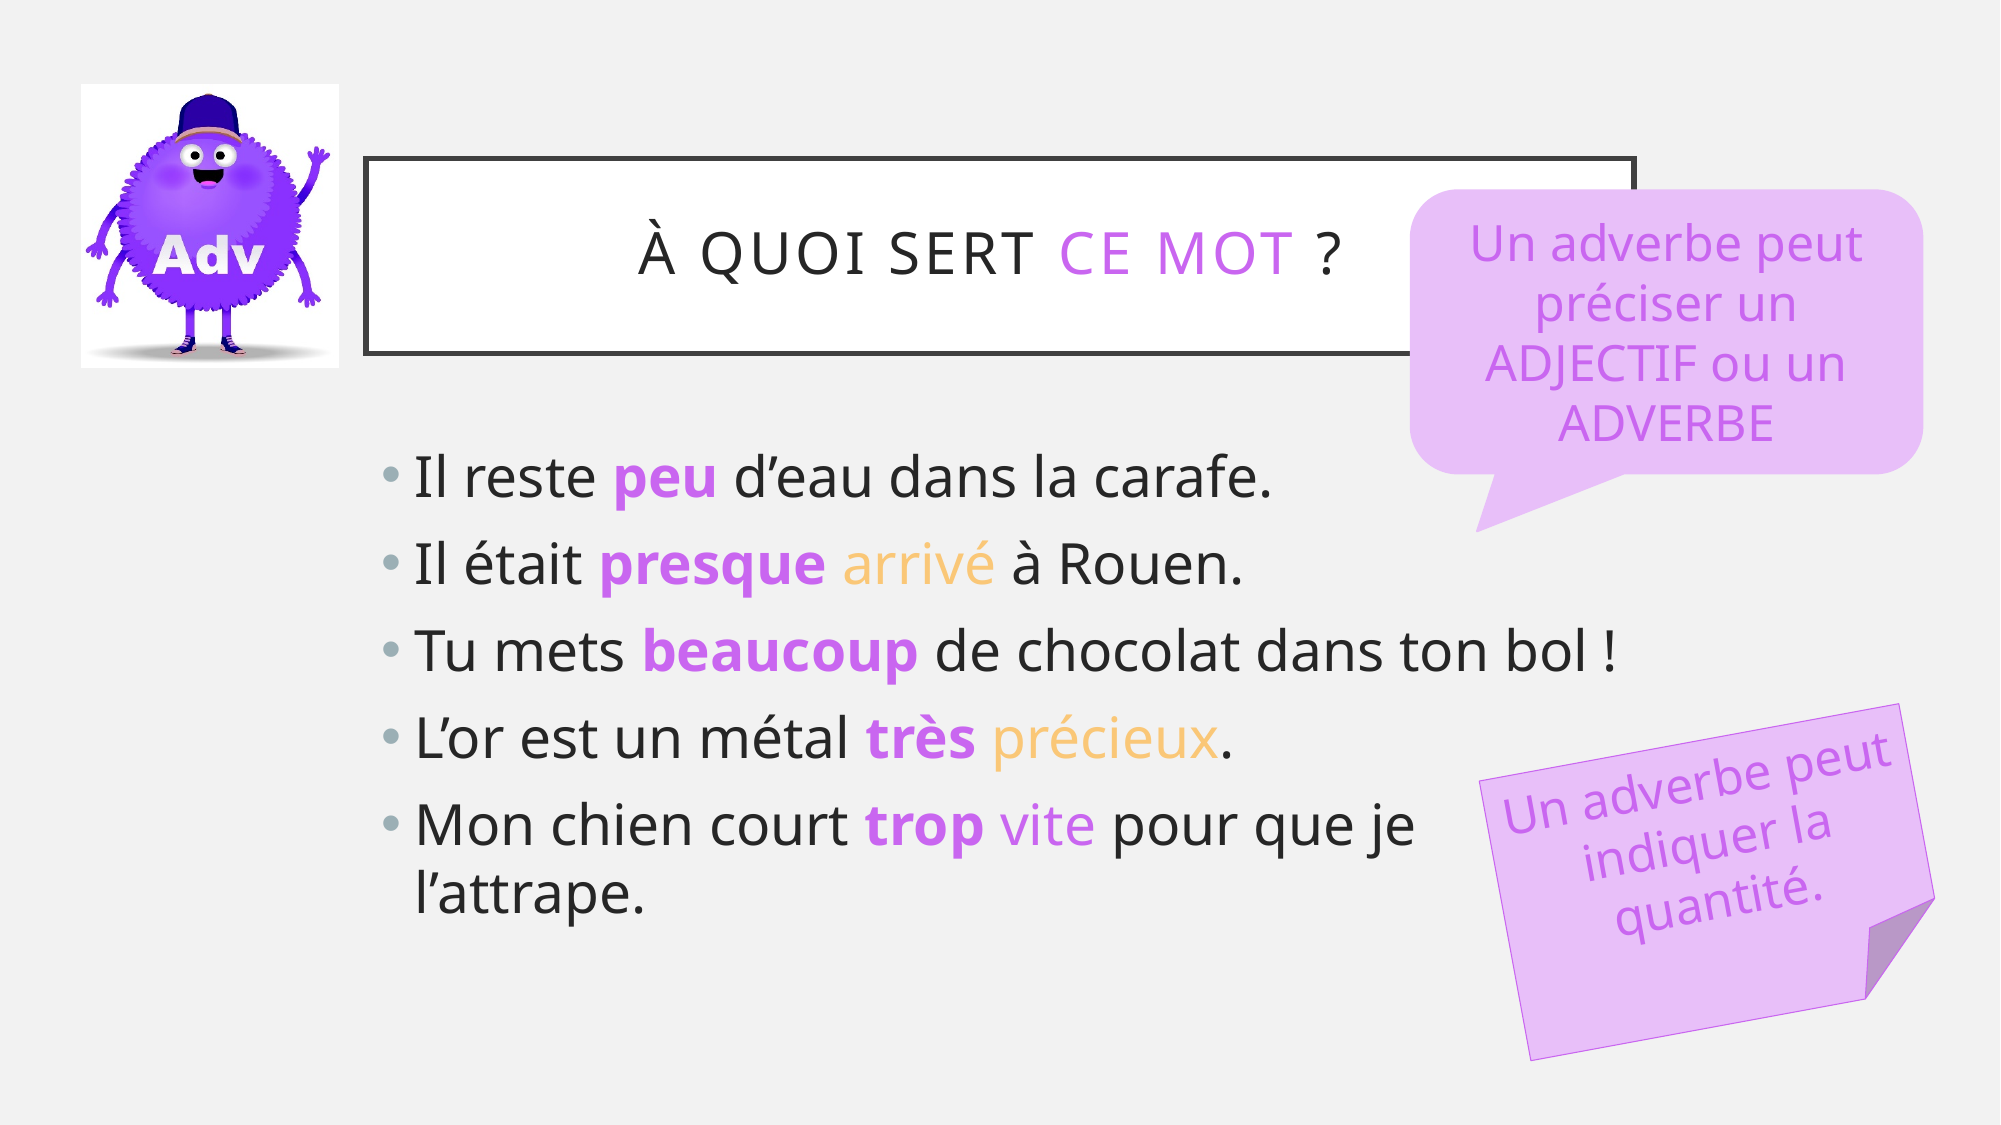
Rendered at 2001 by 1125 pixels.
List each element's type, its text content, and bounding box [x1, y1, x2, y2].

picture [81, 84, 339, 368]
text_box Un adverbe peut préciser un ADJECTIF ou un ADVERBE [1409, 189, 1924, 533]
text_box Un adverbe peut indiquer la quantité. [1478, 703, 1936, 1062]
list Il reste peu d’eau dans la carafe. Il était presque arrivé à Rouen. Tu mets beaucoup de chocolat dans ton bol ! L’or est un métal très précieux. Mon chien court trop vite pour que je l’attrape. [366, 432, 1634, 942]
title À quoi sert ce mot ? [363, 156, 1637, 356]
